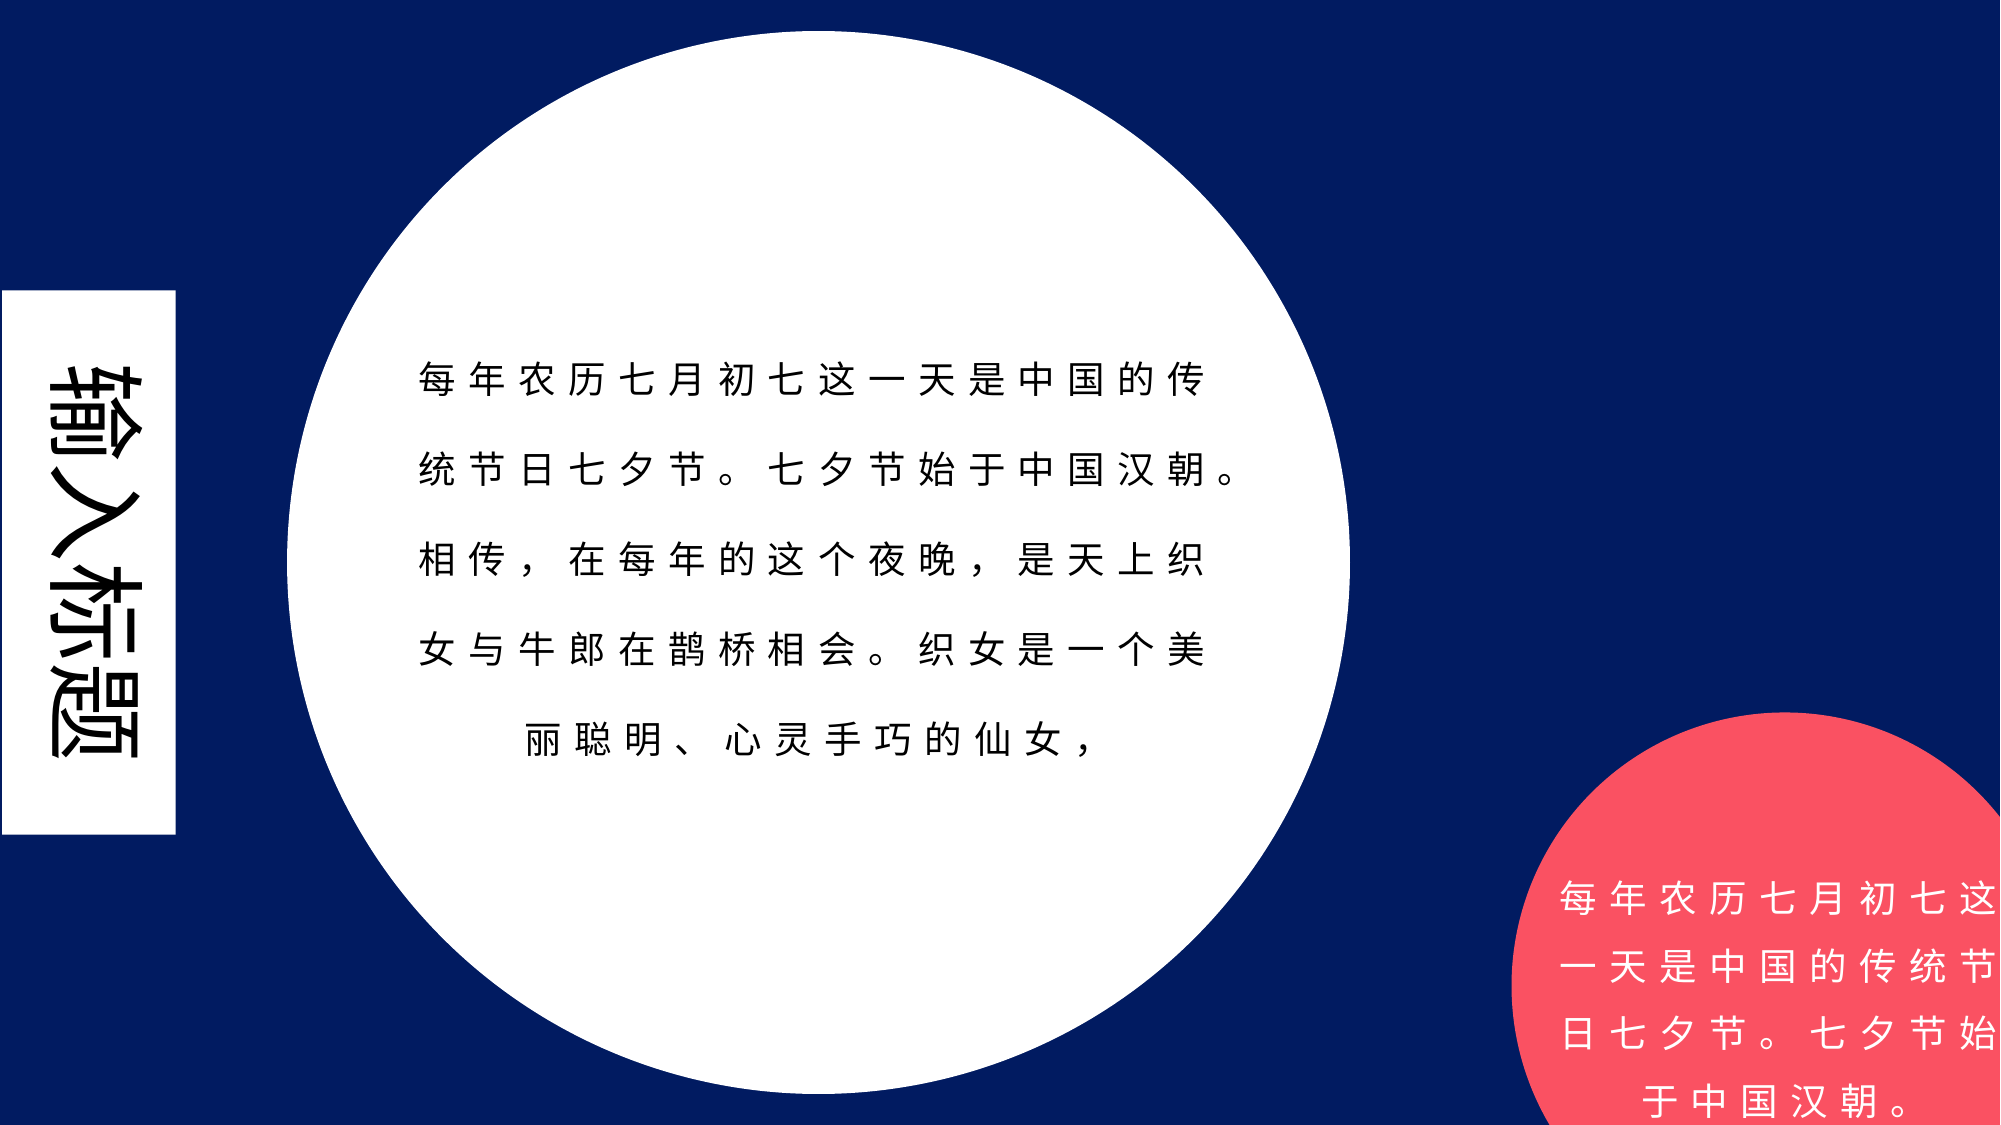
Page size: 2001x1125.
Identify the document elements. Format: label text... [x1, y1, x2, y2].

text_box 每年农历七月初七这一天是中国的传统节日七夕节。七夕节始于中国汉朝。 [1533, 845, 2000, 1125]
text_box [1549, 711, 2000, 845]
text_box [1510, 876, 1533, 1095]
text_box 每年农历七月初七这一天是中国的传统节日七夕节。七夕节始于中国汉朝。相传，在每年的这个夜晚，是天上织女与牛郎在鹊桥相会。织女是一个美丽聪明、心灵手巧的仙女， [378, 303, 1259, 769]
text_box [286, 29, 1352, 1096]
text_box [1, 290, 176, 835]
